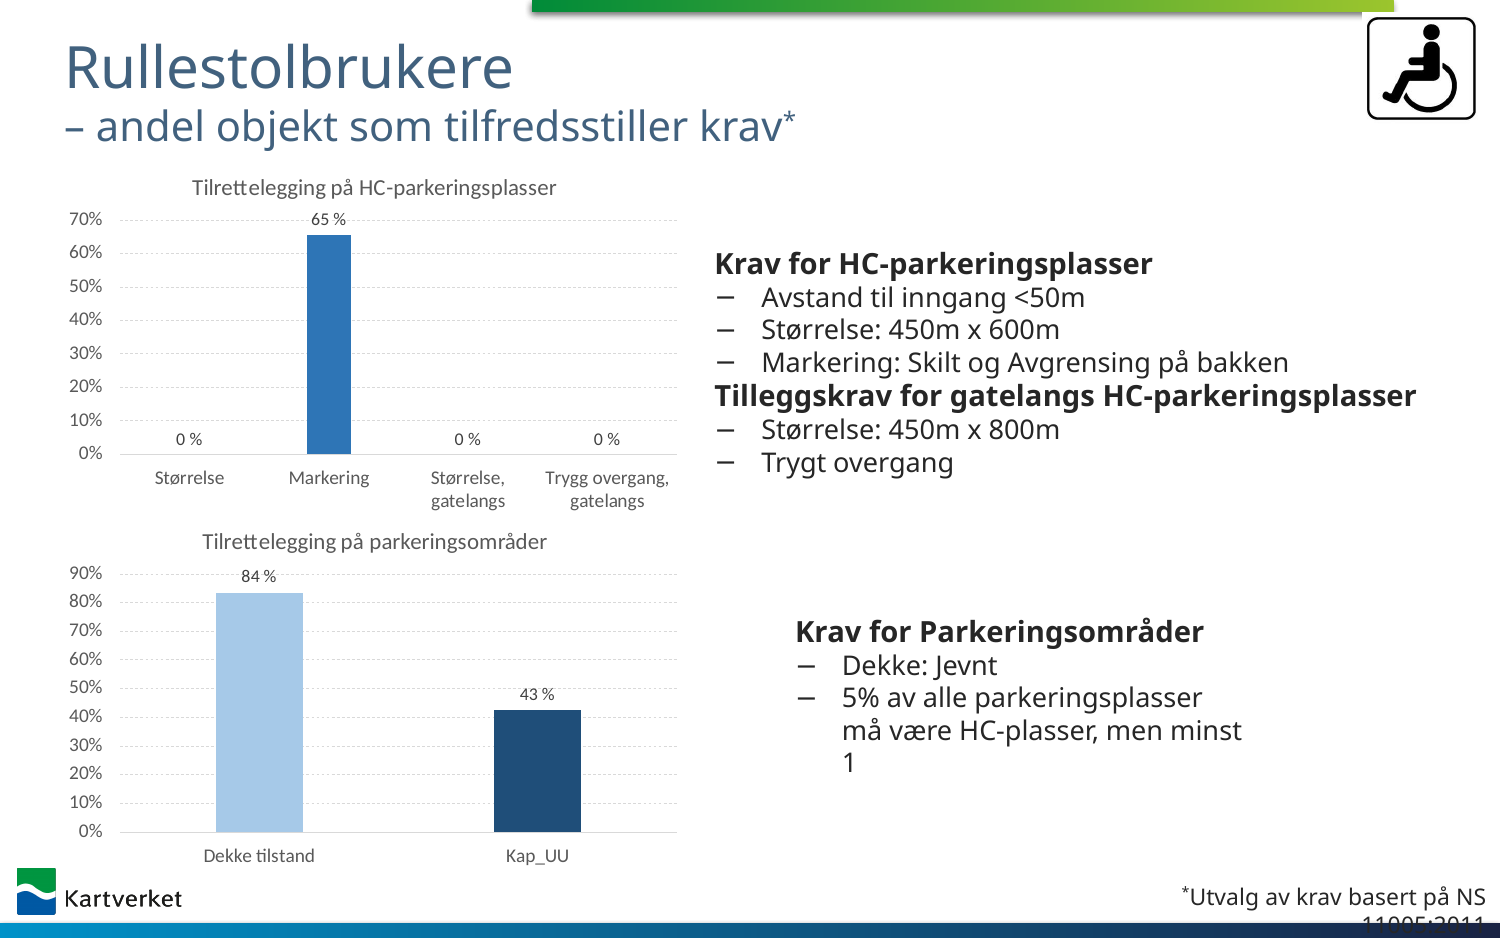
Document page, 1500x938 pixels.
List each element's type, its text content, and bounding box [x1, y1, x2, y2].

text_box Krav for HC-parkeringsplasser Avstand til inngang <50m Størrelse: 450m x 600m Markering: Skilt og Avgrensing på bakken Tilleggskrav for gatelangs HC-parkeringsplasser Størrelse: 450m x 800m Trygt overgang [699, 237, 1433, 485]
picture [62, 166, 688, 519]
text_box Rullestolbrukere – andel objekt som tilfredsstiller krav* [49, 25, 1431, 158]
picture [1362, 12, 1481, 126]
picture [62, 520, 688, 874]
text_box *Utvalg av krav basert på NS 11005:2011 [1068, 873, 1500, 938]
text_box Krav for Parkeringsområder Dekke: Jevnt 5% av alle parkeringsplasser må være HC-plasser, men minst 1 [780, 605, 1261, 786]
